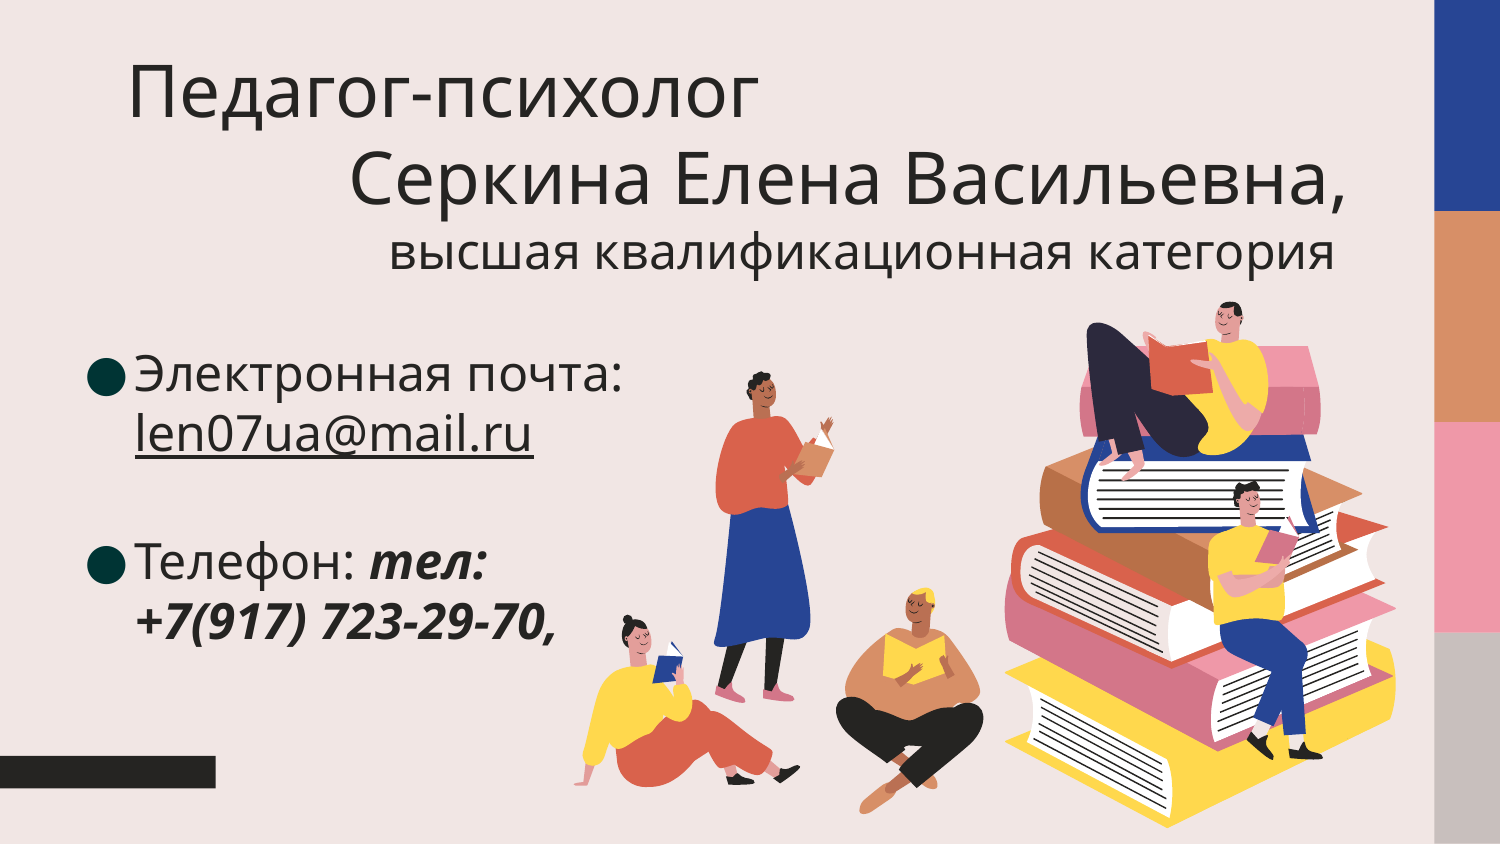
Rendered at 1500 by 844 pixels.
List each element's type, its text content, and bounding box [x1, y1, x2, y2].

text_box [571, 614, 803, 788]
title Педагог-психолог Серкина Елена Васильевна, высшая квалификационная категория [100, 29, 1365, 124]
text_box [1205, 480, 1324, 761]
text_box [706, 371, 835, 704]
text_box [1004, 345, 1398, 828]
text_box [1086, 301, 1275, 481]
list Электронная почта: len07ua@mail.ru Телефон: тел: +7(917) 723-29-70, [44, 325, 771, 737]
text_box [828, 587, 990, 815]
